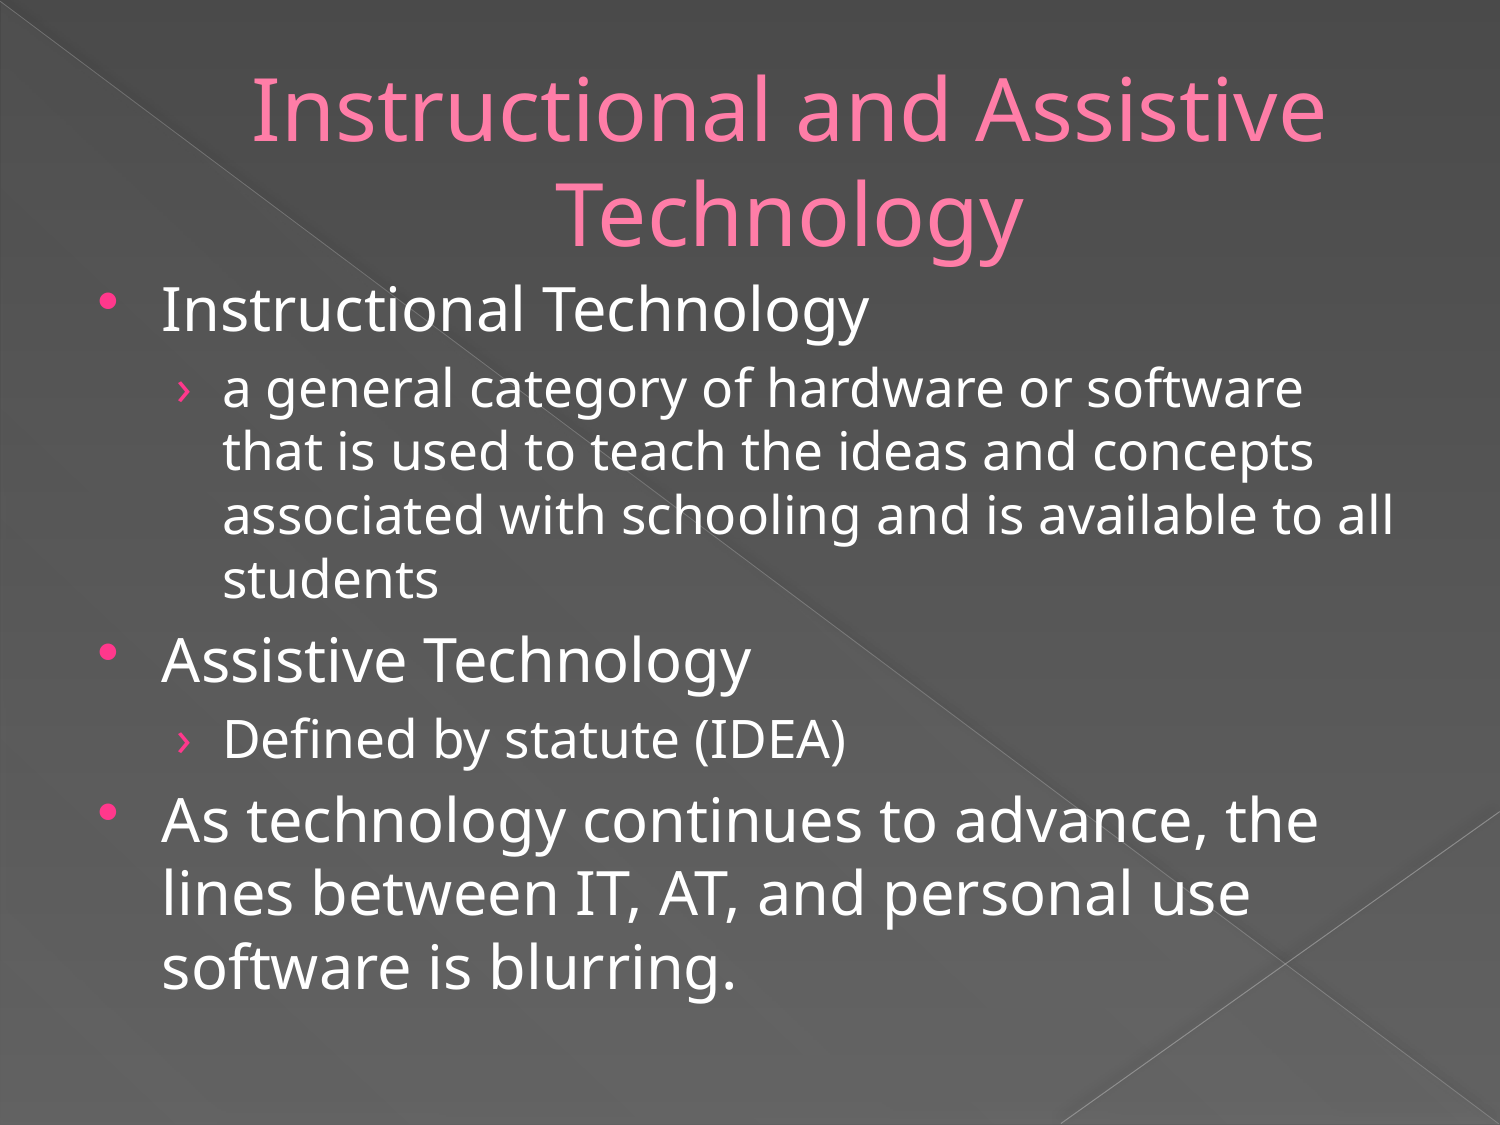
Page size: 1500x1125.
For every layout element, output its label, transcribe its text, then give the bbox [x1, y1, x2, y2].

list Instructional Technology a general category of hardware or software that is used to teach the ideas and concepts associated with schooling and is available to all students Assistive Technology Defined by statute (IDEA) As technology continues to advance, the lines between IT, AT, and personal use software is blurring. [75, 262, 1425, 1013]
title Instructional and Assistive Technology [75, 43, 1425, 262]
